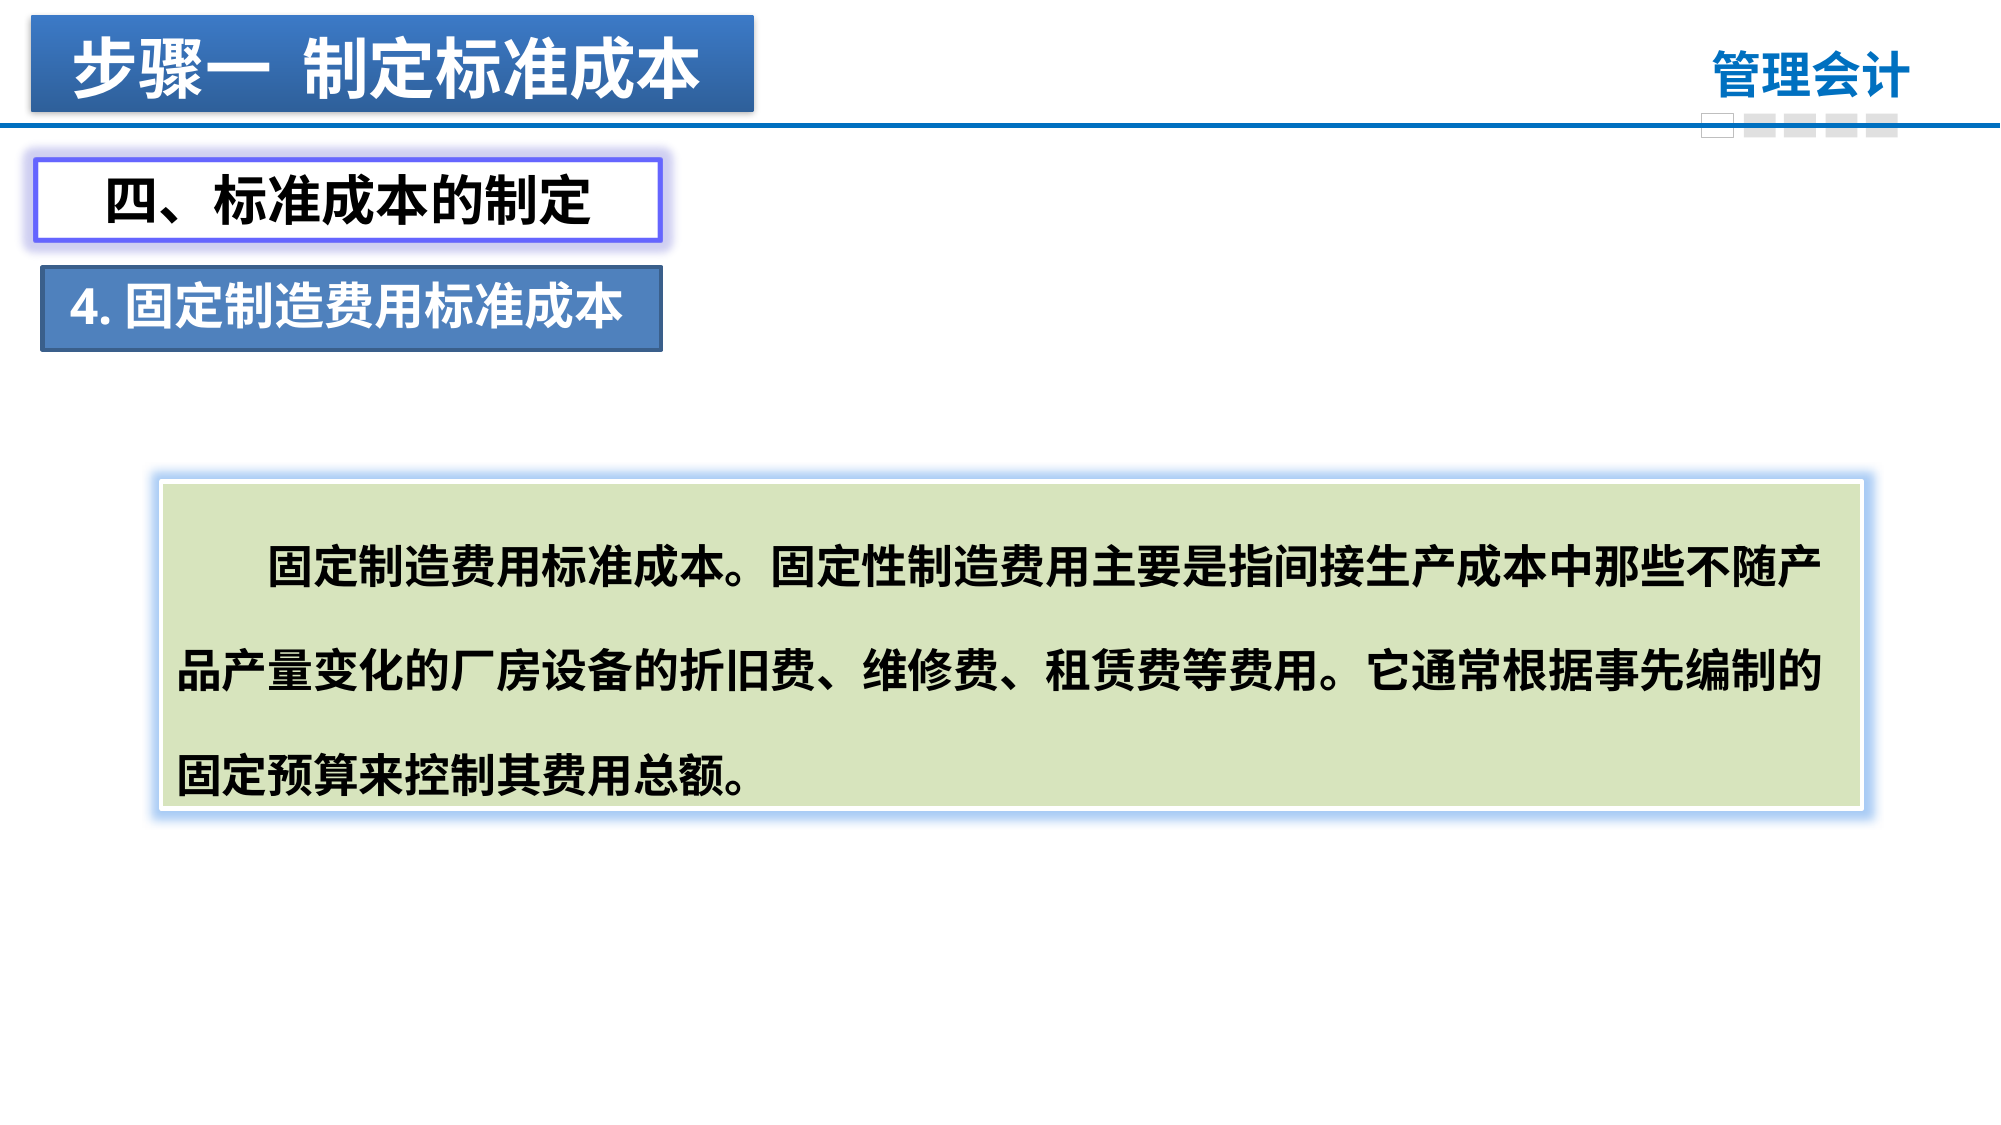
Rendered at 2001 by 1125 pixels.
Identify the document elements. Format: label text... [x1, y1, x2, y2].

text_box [31, 14, 754, 117]
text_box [42, 266, 662, 351]
text_box 固定制造费用标准成本。固定性制造费用主要是指间接生产成本中那些不随产品产量变化的厂房设备的折旧费、维修费、租赁费等费用。它通常根据事先编制的固定预算来控制其费用总额。 [159, 479, 1864, 811]
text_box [7, 132, 689, 268]
